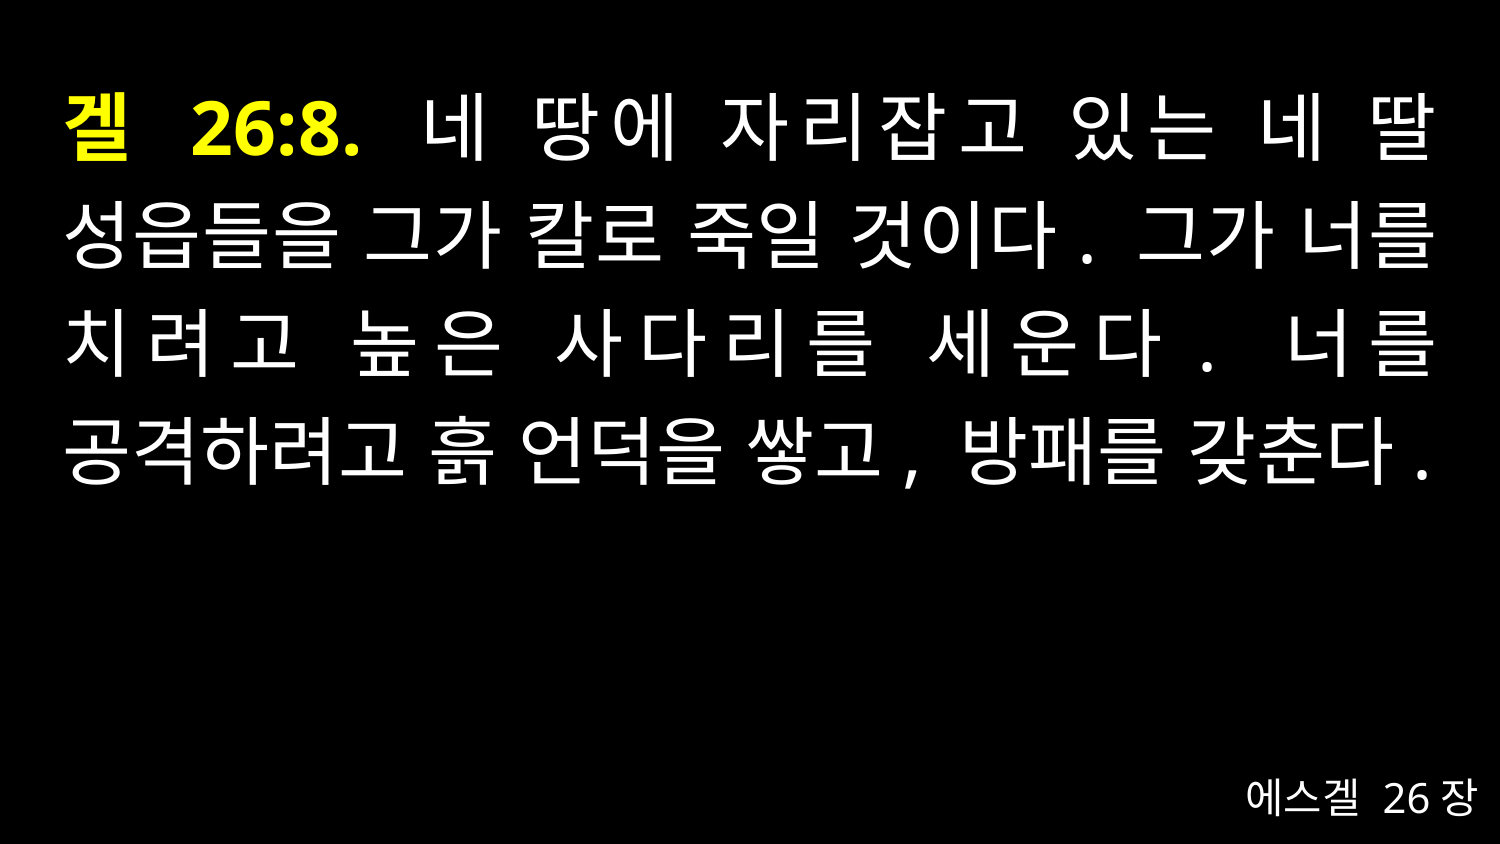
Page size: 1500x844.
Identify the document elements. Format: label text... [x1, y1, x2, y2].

title 겔 26:8. 네 땅에 자리잡고 있는 네 딸 성읍들을 그가 칼로 죽일 것이다. 그가 너를 치려고 높은 사다리를 세운다. 너를 공격하려고 흙 언덕을 쌓고, 방패를 갖춘다. [0, 0, 1500, 844]
subtitle 에스겔 26장 [916, 770, 1500, 844]
